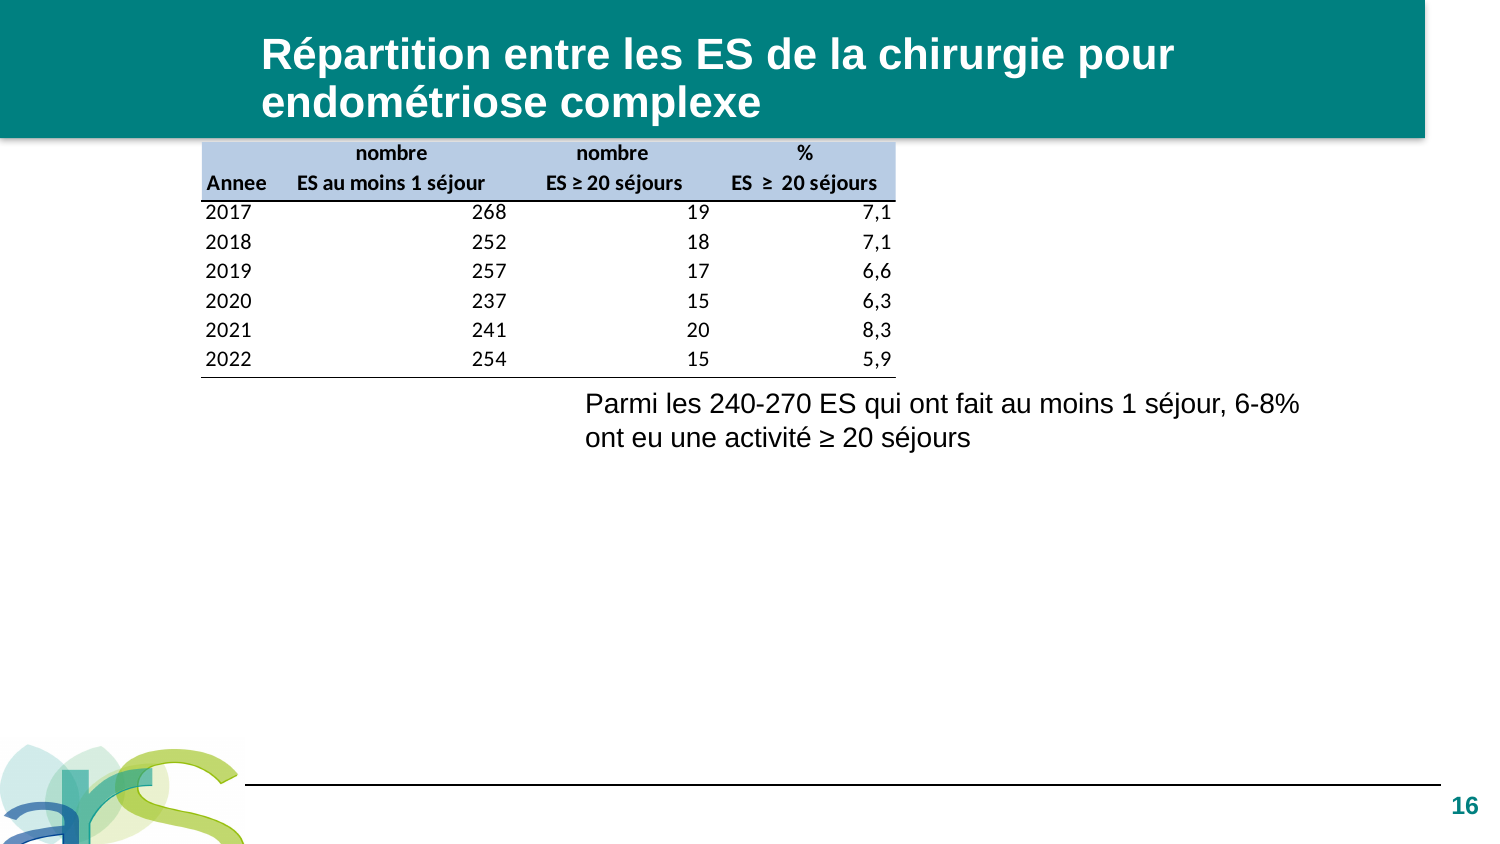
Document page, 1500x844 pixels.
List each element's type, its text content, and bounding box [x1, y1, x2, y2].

picture [200, 141, 898, 379]
picture [0, 737, 245, 844]
text_box Parmi les 240-270 ES qui ont fait au moins 1 séjour, 6-8% ont eu une activité ≥ 20 séjours [570, 378, 1329, 461]
slide_number 16 [1129, 782, 1480, 827]
title Répartition entre les ES de la chirurgie pour endométriose complexe [243, 9, 1257, 150]
